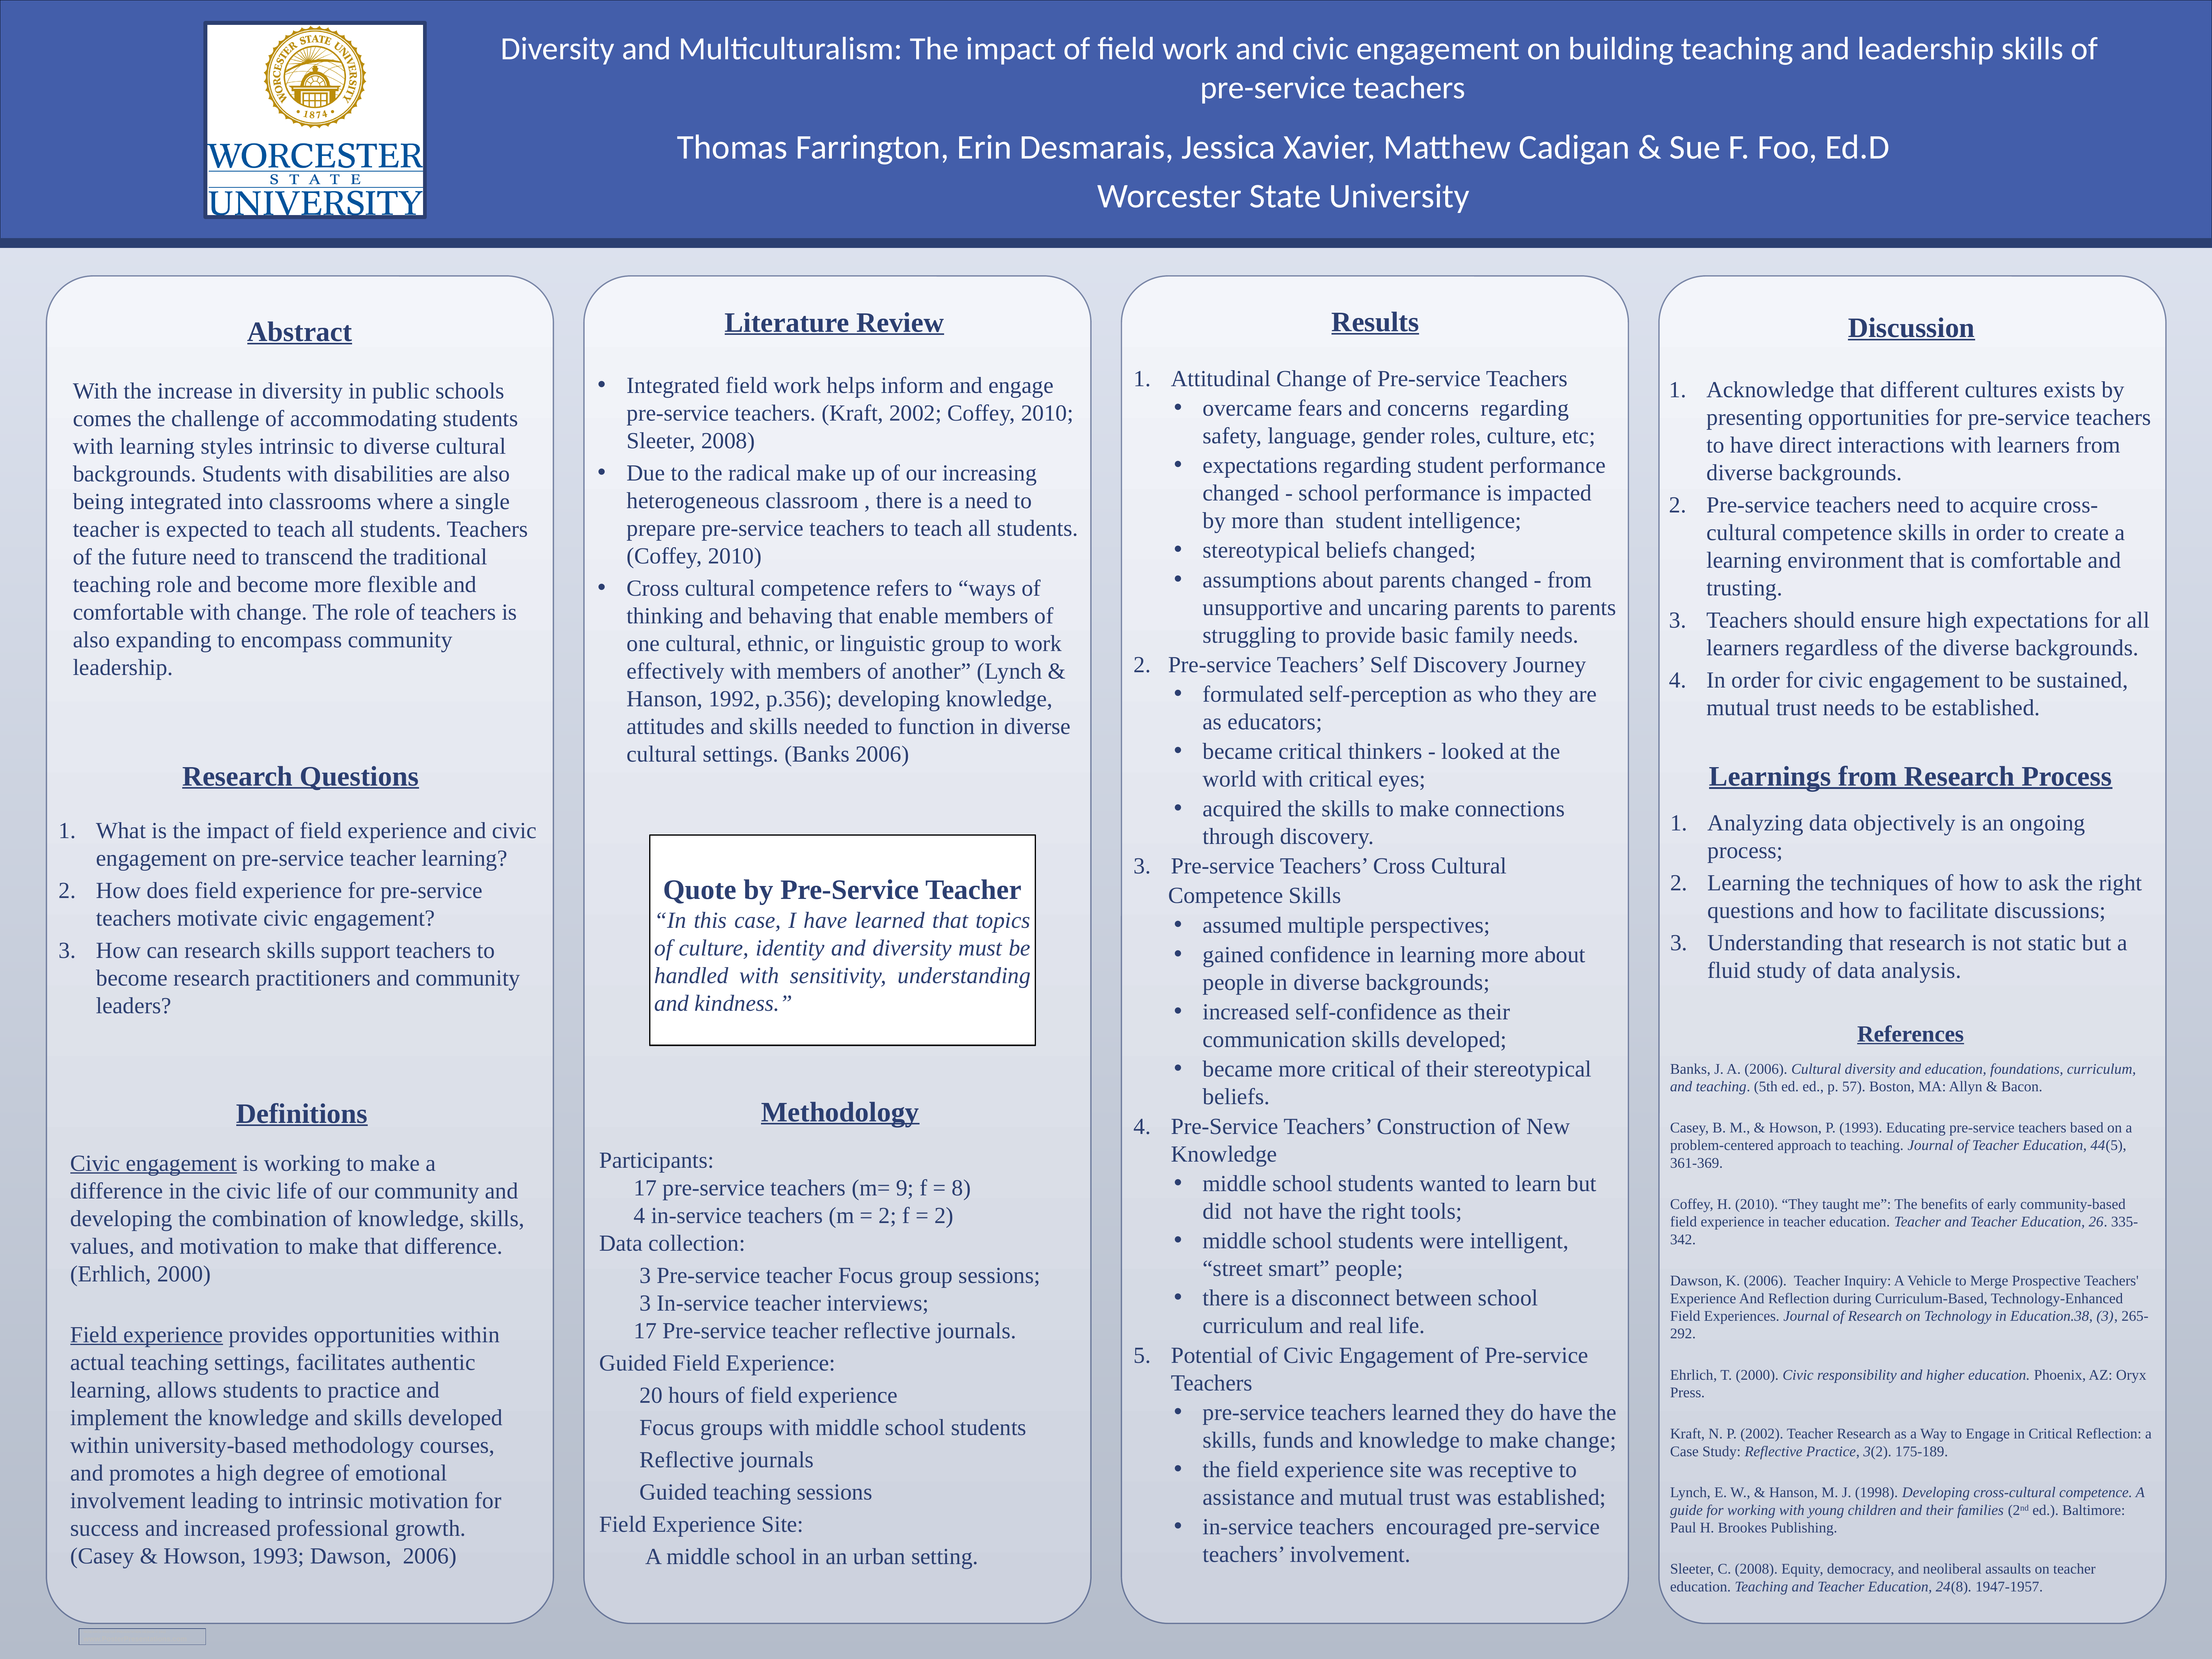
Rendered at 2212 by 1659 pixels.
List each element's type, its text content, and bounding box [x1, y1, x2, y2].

list Methodology [588, 1088, 1093, 1132]
list With the increase in diversity in public schools comes the challenge of accommodating students with learning styles intrinsic to diverse cultural backgrounds. Students with disabilities are also being integrated into classrooms where a single teacher is expected to teach all students. Teachers of the future need to transcend the traditional teaching role and become more flexible and comfortable with change. The role of teachers is also expanding to encompass community leadership. [61, 364, 543, 710]
text_box Definitions [49, 1092, 555, 1131]
list Attitudinal Change of Pre-service Teachers overcame fears and concerns regarding safety, language, gender roles, culture, etc; expectations regarding student performance changed - school performance is impacted by more than student intelligence; stereotypical beliefs changed; assumptions about parents changed - from unsupportive and uncaring parents to parents struggling to provide basic family needs. 2. Pre-service Teachers’ Self Discovery Journey formulated self-perception as who they are as educators; became critical thinkers - looked at the world with critical eyes; acquired the skills to make connections through discovery. Pre-service Teachers’ Cross Cultural Competence Skills assumed multiple perspectives; gained confidence in learning more about people in diverse backgrounds; increased self-confidence as their communication skills developed; became more critical of their stereotypical beliefs. Pre-Service Teachers’ Construction of New Knowledge middle school students wanted to learn but did not have the right tools; middle school students were intelligent, “street smart” people; there is a disconnect between school curriculum and real life. Potential of Civic Engagement of Pre-service Teachers pre-service teachers learned they do have the skills, funds and knowledge to make change; the field experience site was receptive to assistance and mutual trust was established; in-service teachers encouraged pre-service teachers’ involvement. [1122, 351, 1629, 1659]
list Participants: 17 pre-service teachers (m= 9; f = 8) 4 in-service teachers (m = 2; f = 2) Data collection: 3 Pre-service teacher Focus group sessions; 3 In-service teacher interviews; 17 Pre-service teacher reflective journals. Guided Field Experience: 20 hours of field experience Focus groups with middle school students Reflective journals Guided teaching sessions Field Experience Site: A middle school in an urban setting. [587, 1133, 1095, 1592]
list Thomas Farrington, Erin Desmarais, Jessica Xavier, Matthew Cadigan & Sue F. Foo, Ed.D [477, 122, 2090, 186]
list Acknowledge that different cultures exists by presenting opportunities for pre-service teachers to have direct interactions with learners from diverse backgrounds. Pre-service teachers need to acquire cross-cultural competence skills in order to create a learning environment that is comfortable and trusting. Teachers should ensure high expectations for all learners regardless of the diverse backgrounds. In order for civic engagement to be sustained, mutual trust needs to be established. [1657, 363, 2163, 805]
list Research Questions [47, 752, 554, 796]
list Abstract [46, 308, 553, 352]
list Discussion [1658, 297, 2165, 355]
picture [207, 25, 423, 215]
text_box Quote by Pre-Service Teacher “In this case, I have learned that topics of culture, identity and diversity must be handled with sensitivity, understanding and kindness.” [649, 834, 1036, 1046]
list Literature Review [581, 299, 1088, 343]
list Diversity and Multiculturalism: The impact of field work and civic engagement on building teaching and leadership skills of pre-service teachers [493, 25, 2106, 108]
list What is the impact of field experience and civic engagement on pre-service teacher learning? How does field experience for pre-service teachers motivate civic engagement? How can research skills support teachers to become research practitioners and community leaders? [47, 803, 554, 1034]
list Banks, J. A. (2006). Cultural diversity and education, foundations, curriculum, and teaching. (5th ed. ed., p. 57). Boston, MA: Allyn & Bacon. Casey, B. M., & Howson, P. (1993). Educating pre-service teachers based on a problem-centered approach to teaching. Journal of Teacher Education, 44(5), 361-369. Coffey, H. (2010). “They taught me”: The benefits of early community-based field experience in teacher education. Teacher and Teacher Education, 26. 335-342. Dawson, K. (2006). Teacher Inquiry: A Vehicle to Merge Prospective Teachers' Experience And Reflection during Curriculum-Based, Technology-Enhanced Field Experiences. Journal of Research on Technology in Education.38, (3), 265-292. Ehrlich, T. (2000). Civic responsibility and higher education. Phoenix, AZ: Oryx Press. Kraft, N. P. (2002). Teacher Research as a Way to Engage in Critical Reflection: a Case Study: Reflective Practice, 3(2). 175-189. Lynch, E. W., & Hanson, M. J. (1998). Developing cross-cultural competence. A guide for working with young children and their families (2nd ed.). Baltimore: Paul H. Brookes Publishing. Sleeter, C. (2008). Equity, democracy, and neoliberal assaults on teacher education. Teaching and Teacher Education, 24(8). 1947-1957. [1658, 1047, 2165, 1659]
text_box Civic engagement is working to make a difference in the civic life of our community and developing the combination of knowledge, skills, values, and motivation to make that difference. (Erhlich, 2000) Field experience provides opportunities within actual teaching settings, facilitates authentic learning, allows students to practice and implement the knowledge and skills developed within university-based methodology courses, and promotes a high degree of emotional involvement leading to intrinsic motivation for success and increased professional growth. (Casey & Howson, 1993; Dawson, 2006) [65, 1146, 538, 1571]
list Integrated field work helps inform and engage pre-service teachers. (Kraft, 2002; Coffey, 2010; Sleeter, 2008) Due to the radical make up of our increasing heterogeneous classroom , there is a need to prepare pre-service teachers to teach all students. (Coffey, 2010) Cross cultural competence refers to “ways of thinking and behaving that enable members of one cultural, ethnic, or linguistic group to work effectively with members of another” (Lynch & Hanson, 1992, p.356); developing knowledge, attitudes and skills needed to function in diverse cultural settings. (Banks 2006) [586, 358, 1093, 807]
list Worcester State University [477, 186, 2090, 235]
list Results [1122, 298, 1629, 342]
list Analyzing data objectively is an ongoing process; Learning the techniques of how to ask the right questions and how to facilitate discussions; Understanding that research is not static but a fluid study of data analysis. [1658, 796, 2165, 998]
list References [1657, 1014, 2164, 1051]
